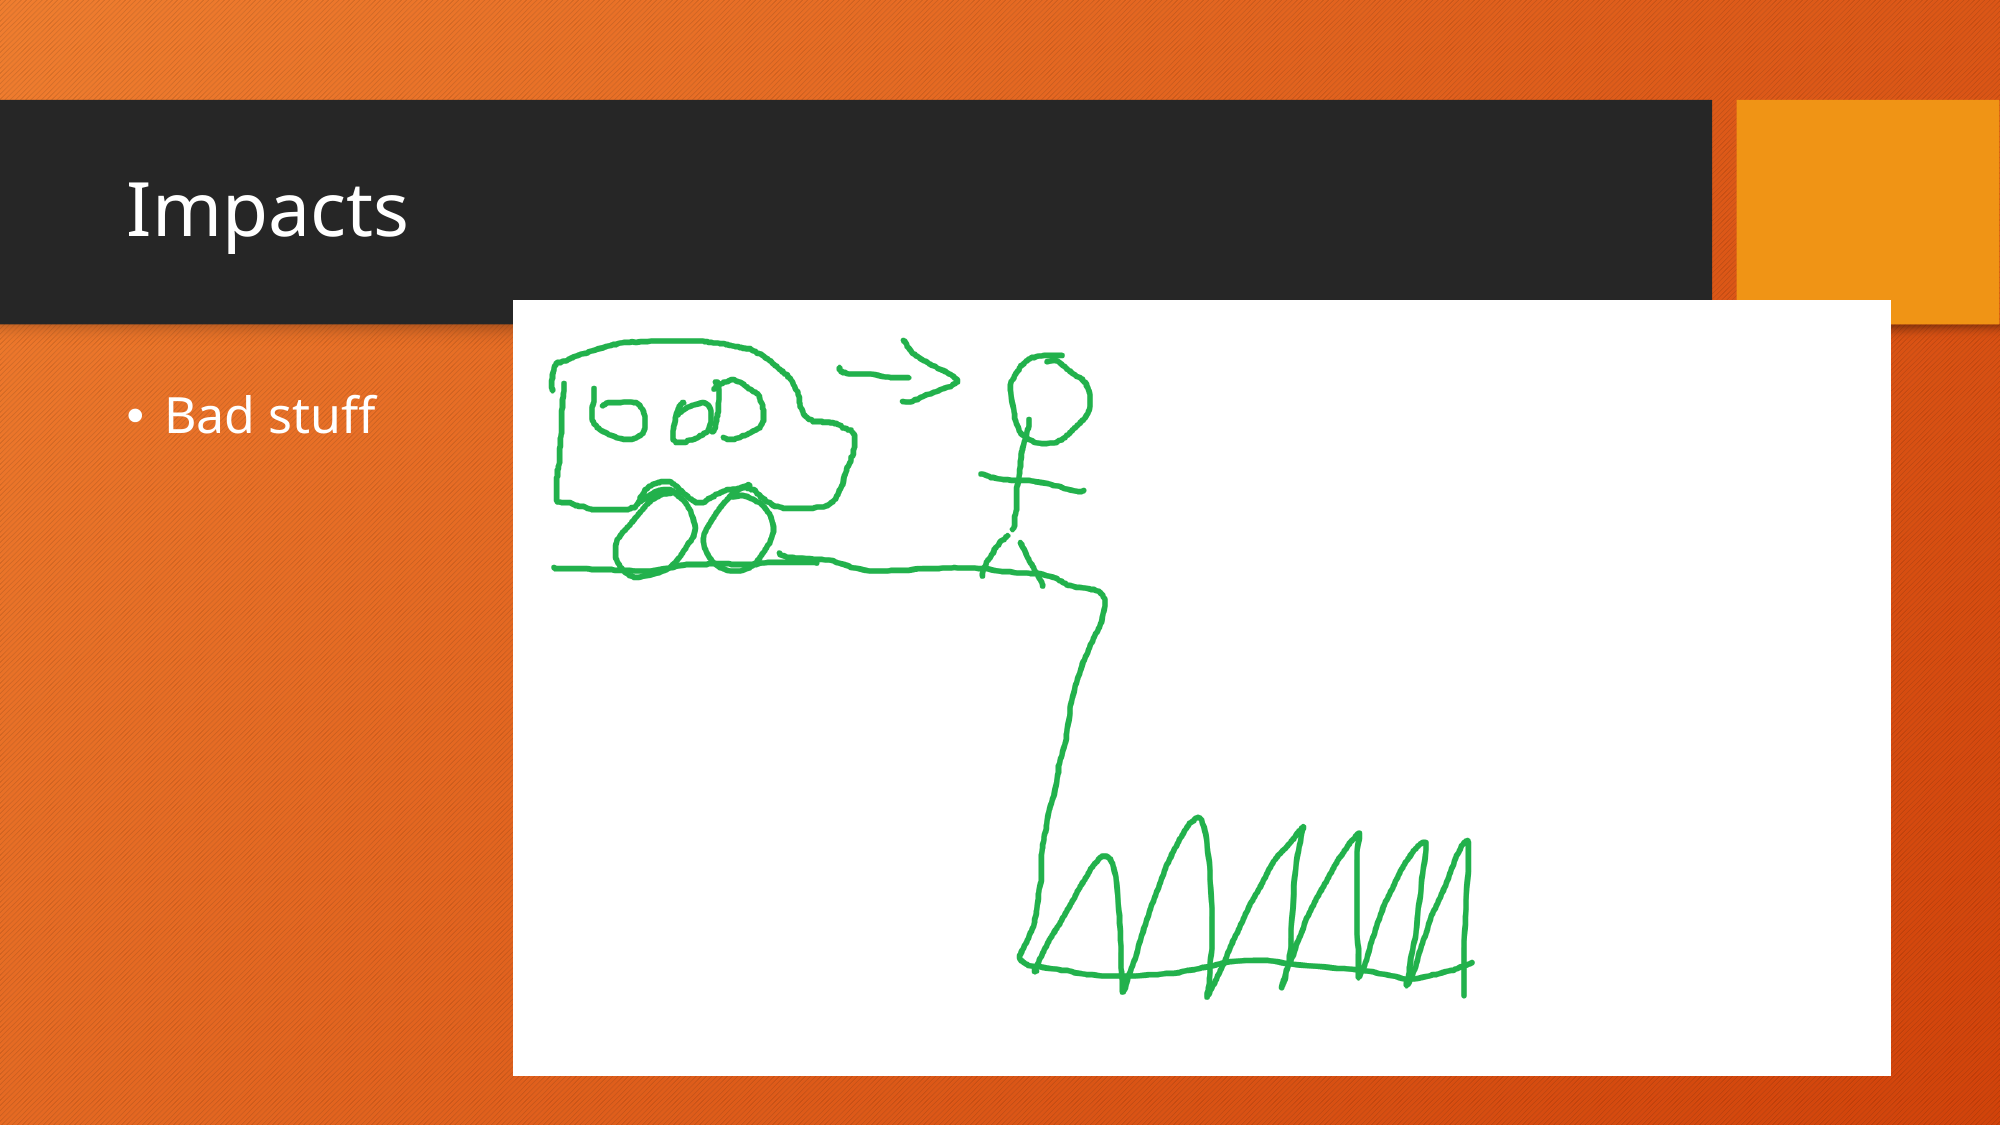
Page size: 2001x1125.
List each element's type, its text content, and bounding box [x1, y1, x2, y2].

title Impacts [111, 123, 1689, 301]
list Bad stuff [111, 383, 513, 974]
picture [0, 300, 2000, 1076]
